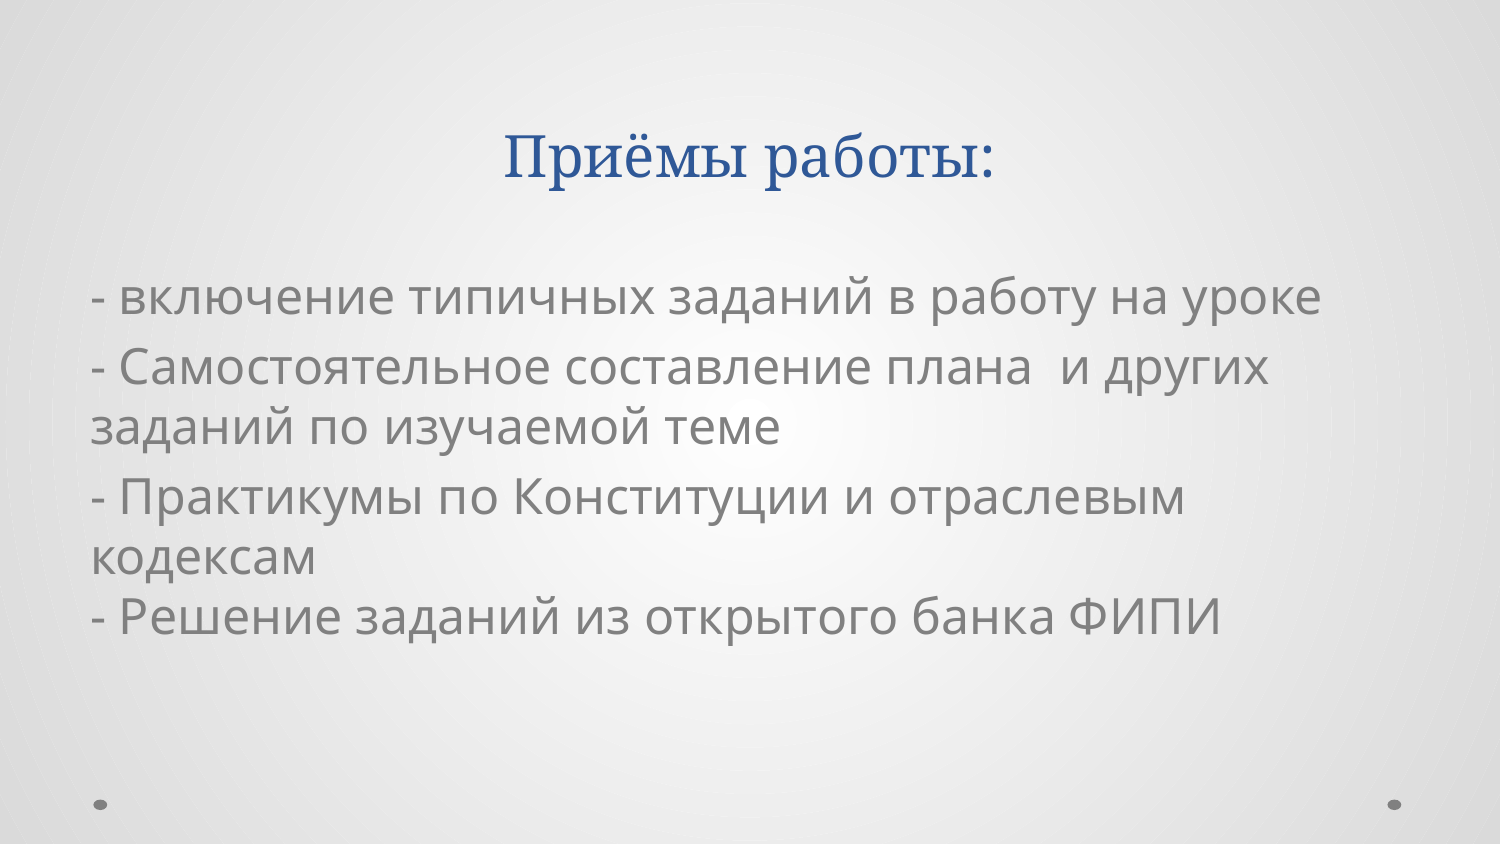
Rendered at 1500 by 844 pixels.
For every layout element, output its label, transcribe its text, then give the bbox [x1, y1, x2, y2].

title Приёмы работы: [75, 0, 1425, 196]
list - включение типичных заданий в работу на уроке - Самостоятельное составление плана и других заданий по изучаемой теме - Практикумы по Конституции и отраслевым кодексам - Решение заданий из открытого банка ФИПИ [75, 196, 1425, 754]
